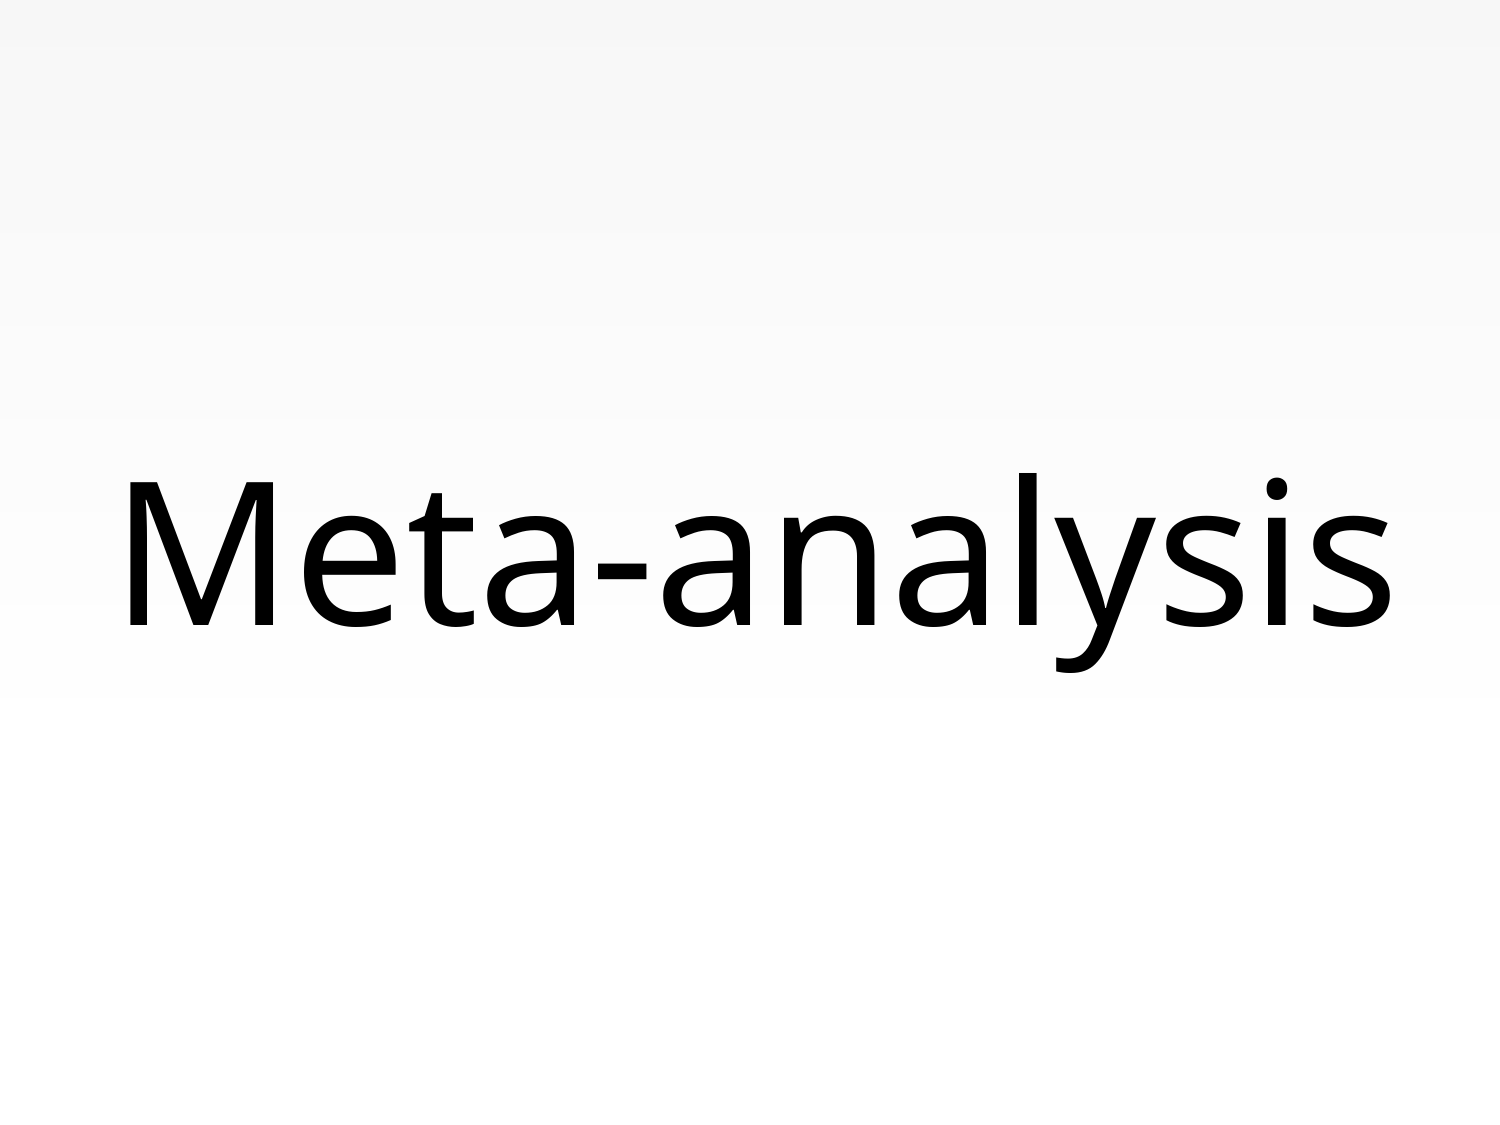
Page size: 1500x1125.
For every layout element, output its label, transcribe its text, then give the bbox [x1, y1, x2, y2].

title Meta-analysis [46, 45, 1465, 1047]
